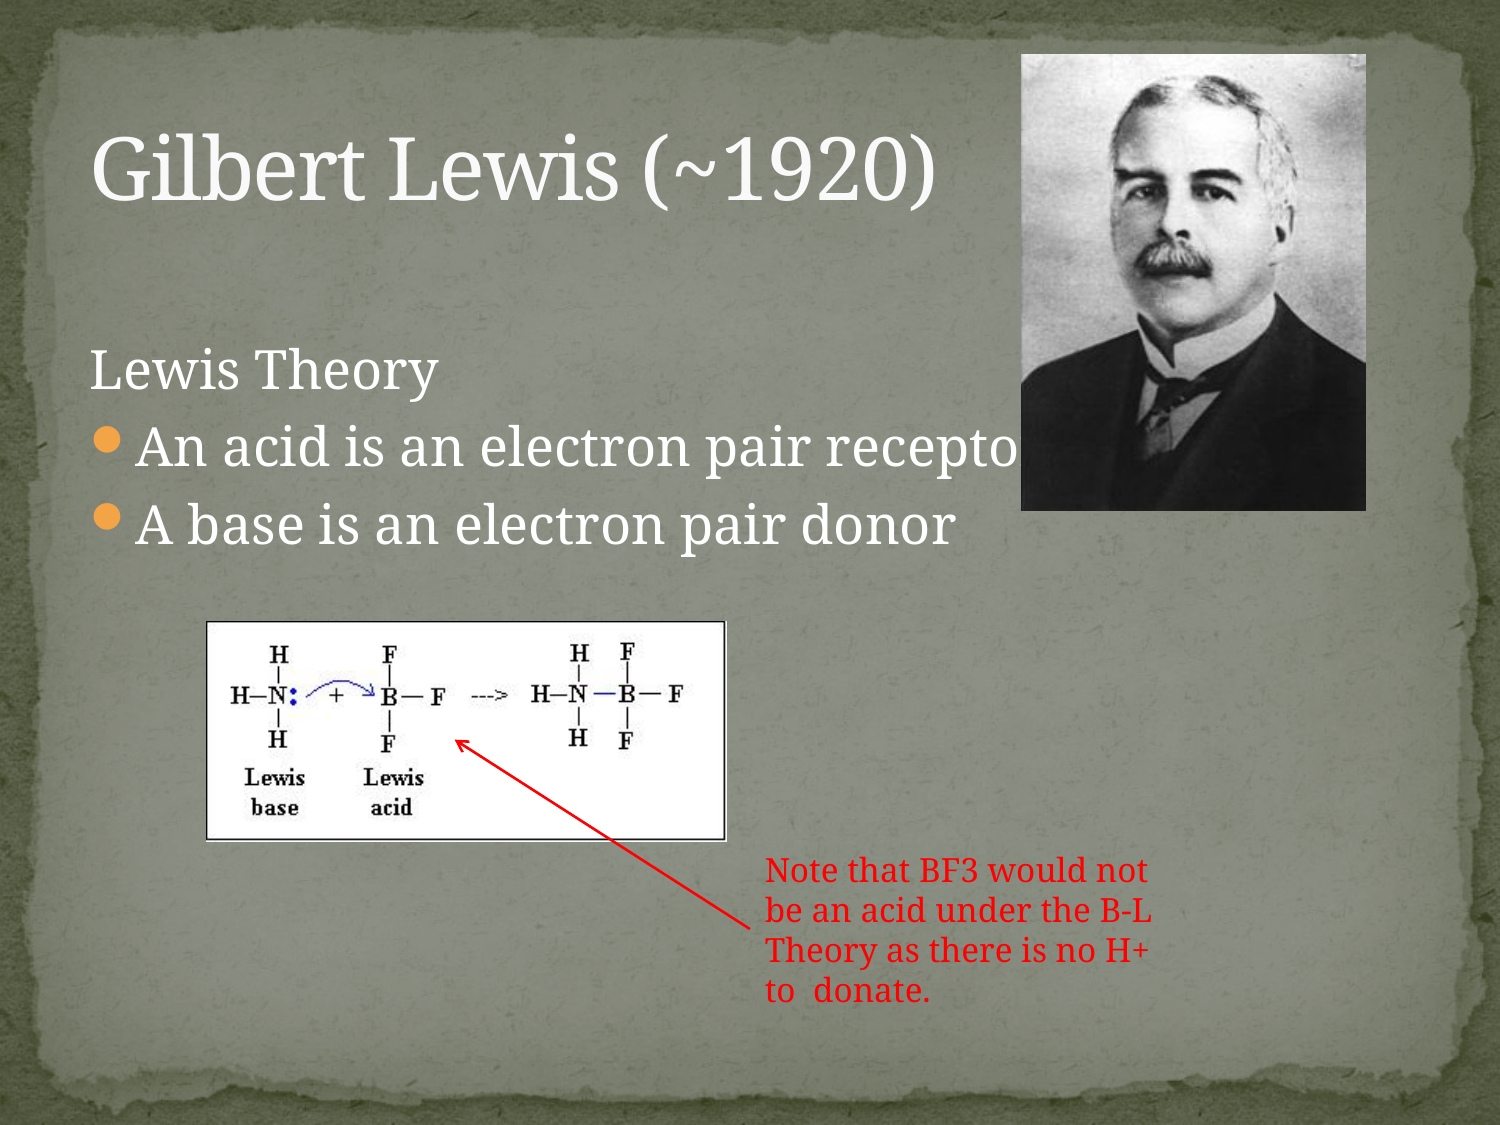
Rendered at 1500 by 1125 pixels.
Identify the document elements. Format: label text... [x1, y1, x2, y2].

list Lewis Theory An acid is an electron pair receptor A base is an electron pair donor [75, 249, 1425, 587]
picture [206, 621, 727, 842]
title Gilbert Lewis (~1920) [74, 24, 1425, 225]
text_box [457, 742, 1174, 1017]
picture [1021, 54, 1366, 511]
